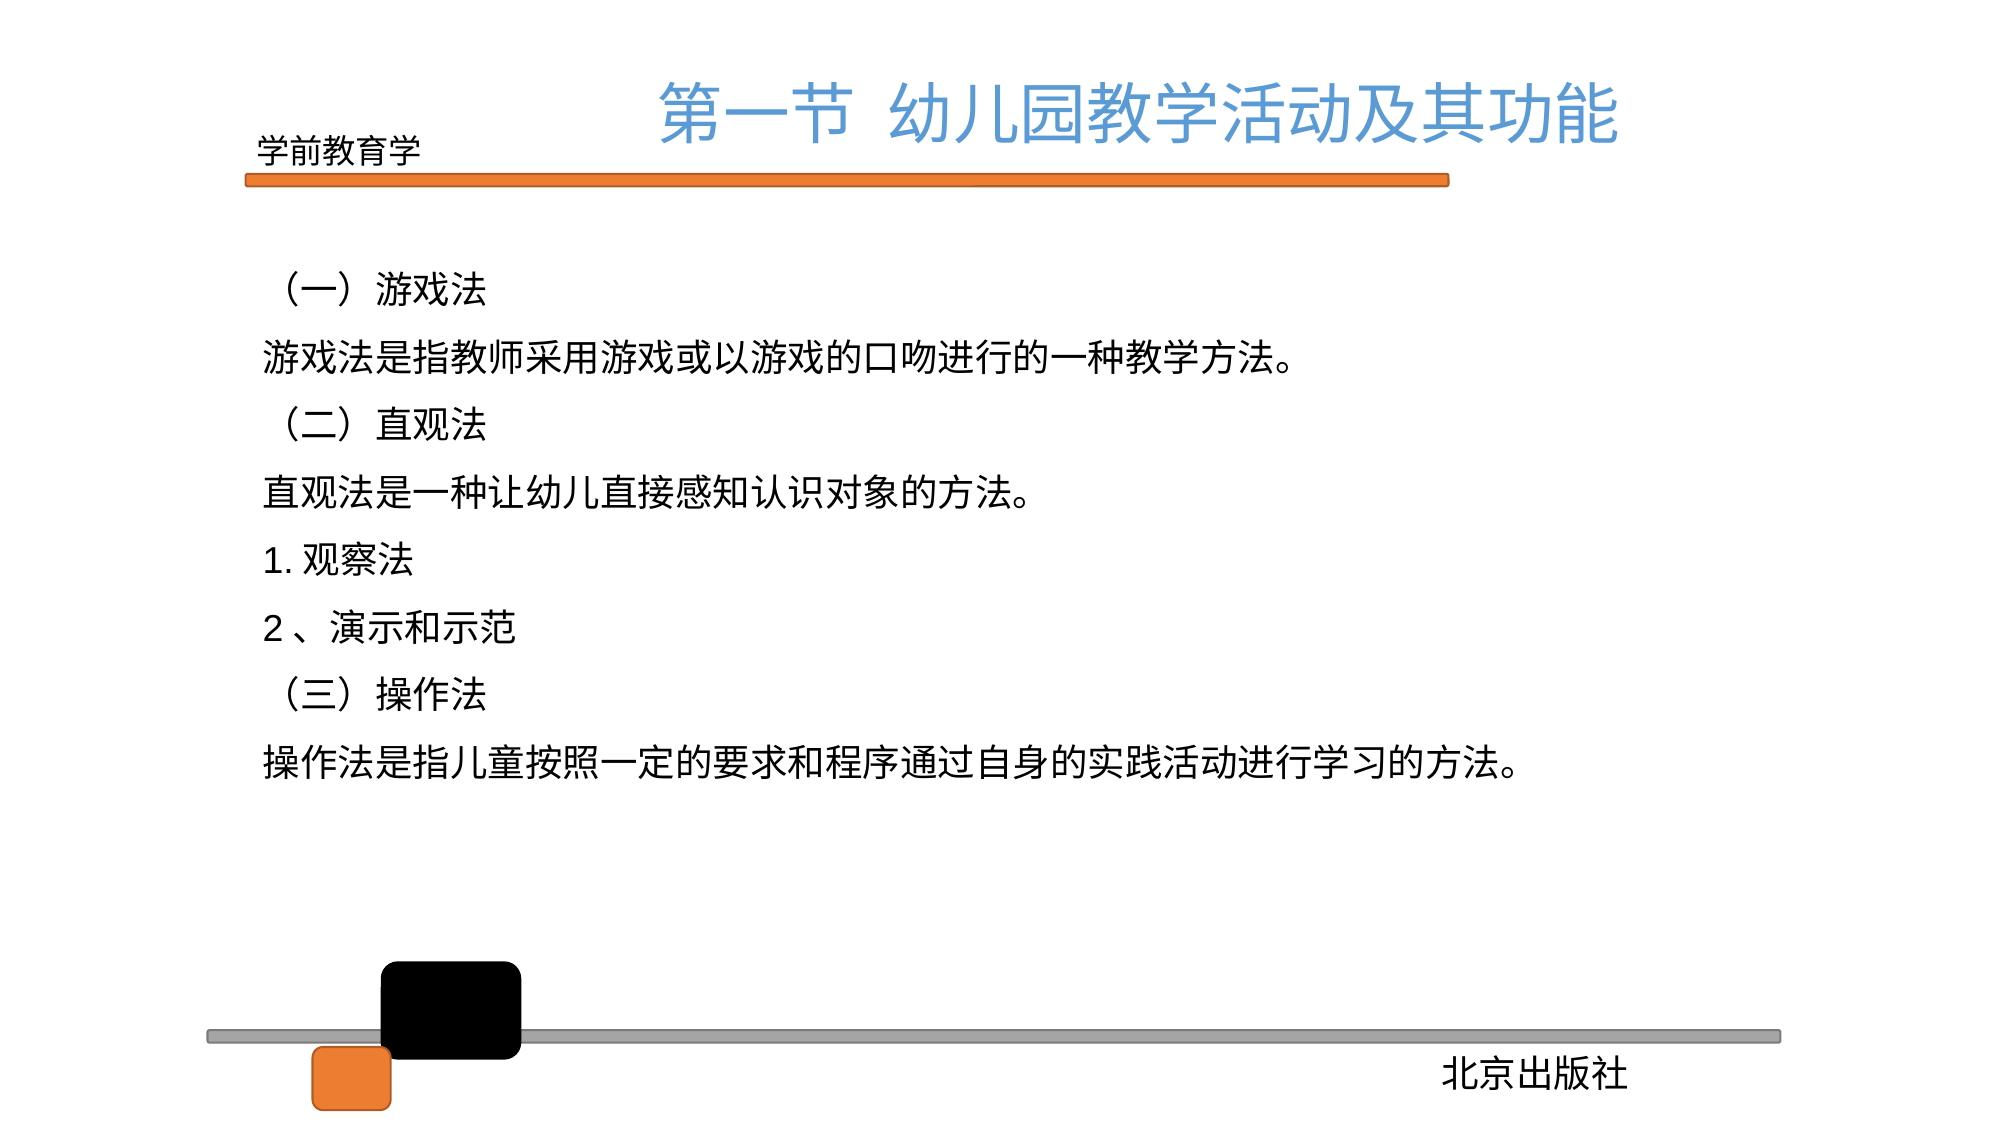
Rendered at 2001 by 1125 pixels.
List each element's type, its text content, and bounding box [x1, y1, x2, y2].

text_box 第一节 幼儿园教学活动及其功能 [641, 64, 1636, 160]
text_box （一）游戏法 游戏法是指教师采用游戏或以游戏的口吻进行的一种教学方法。 （二）直观法 直观法是一种让幼儿直接感知认识对象的方法。 1.观察法 2、演示和示范 （三）操作法 操作法是指儿童按照一定的要求和程序通过自身的实践活动进行学习的方法。 [247, 169, 1805, 837]
